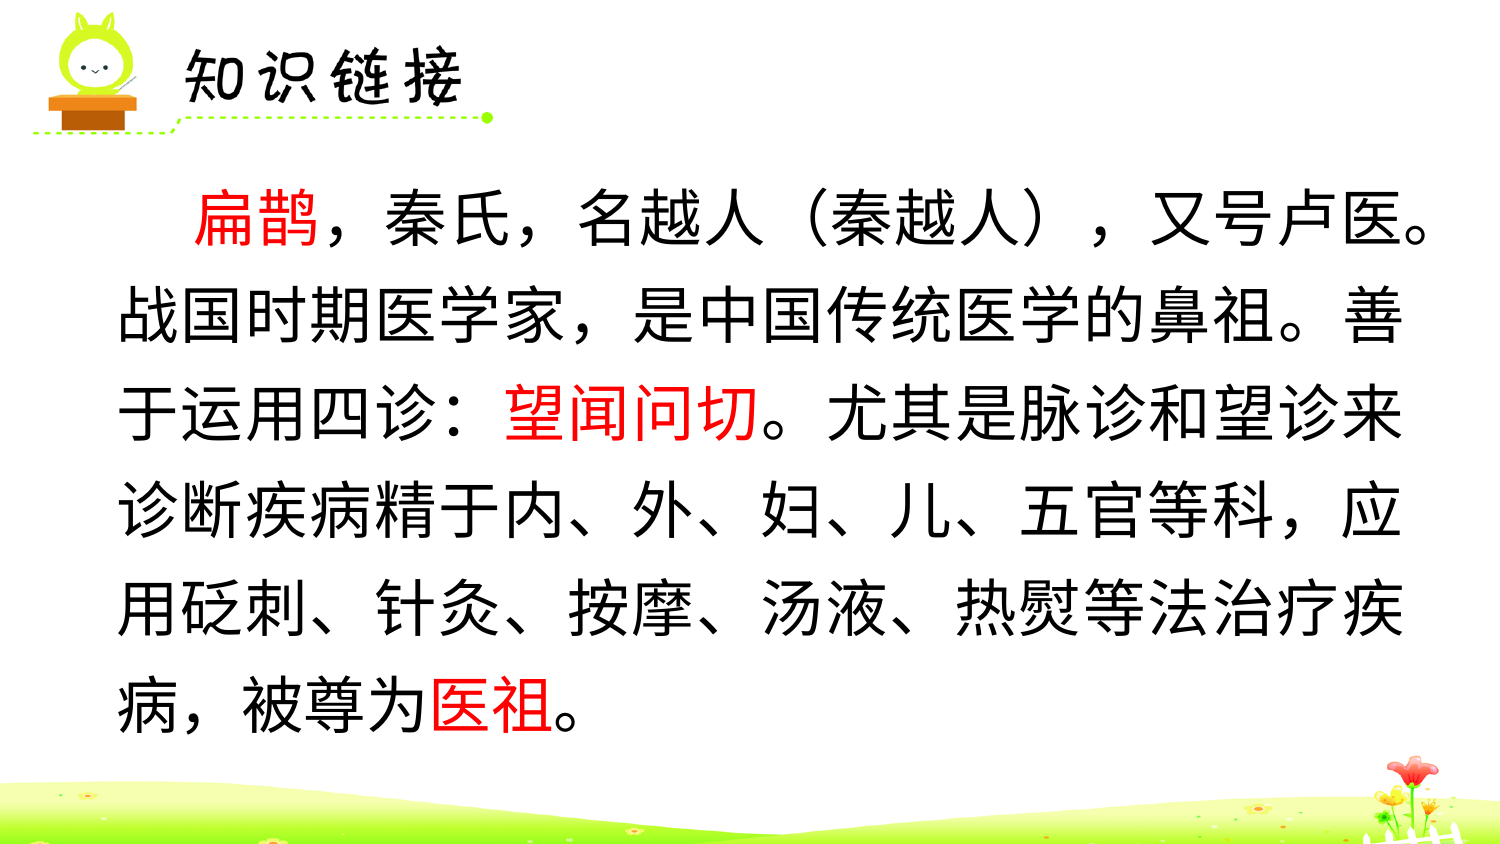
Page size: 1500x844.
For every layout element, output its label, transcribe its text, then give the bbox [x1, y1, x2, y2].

picture [0, 0, 1500, 844]
text_box 扁鹊，秦氏，名越人（秦越人），又号卢医。战国时期医学家，是中国传统医学的鼻祖。善于运用四诊：望闻问切。尤其是脉诊和望诊来诊断疾病精于内、外、妇、儿、五官等科，应用砭刺、针灸、按摩、汤液、热熨等法治疗疾病，被尊为医祖。 [80, 151, 1417, 747]
